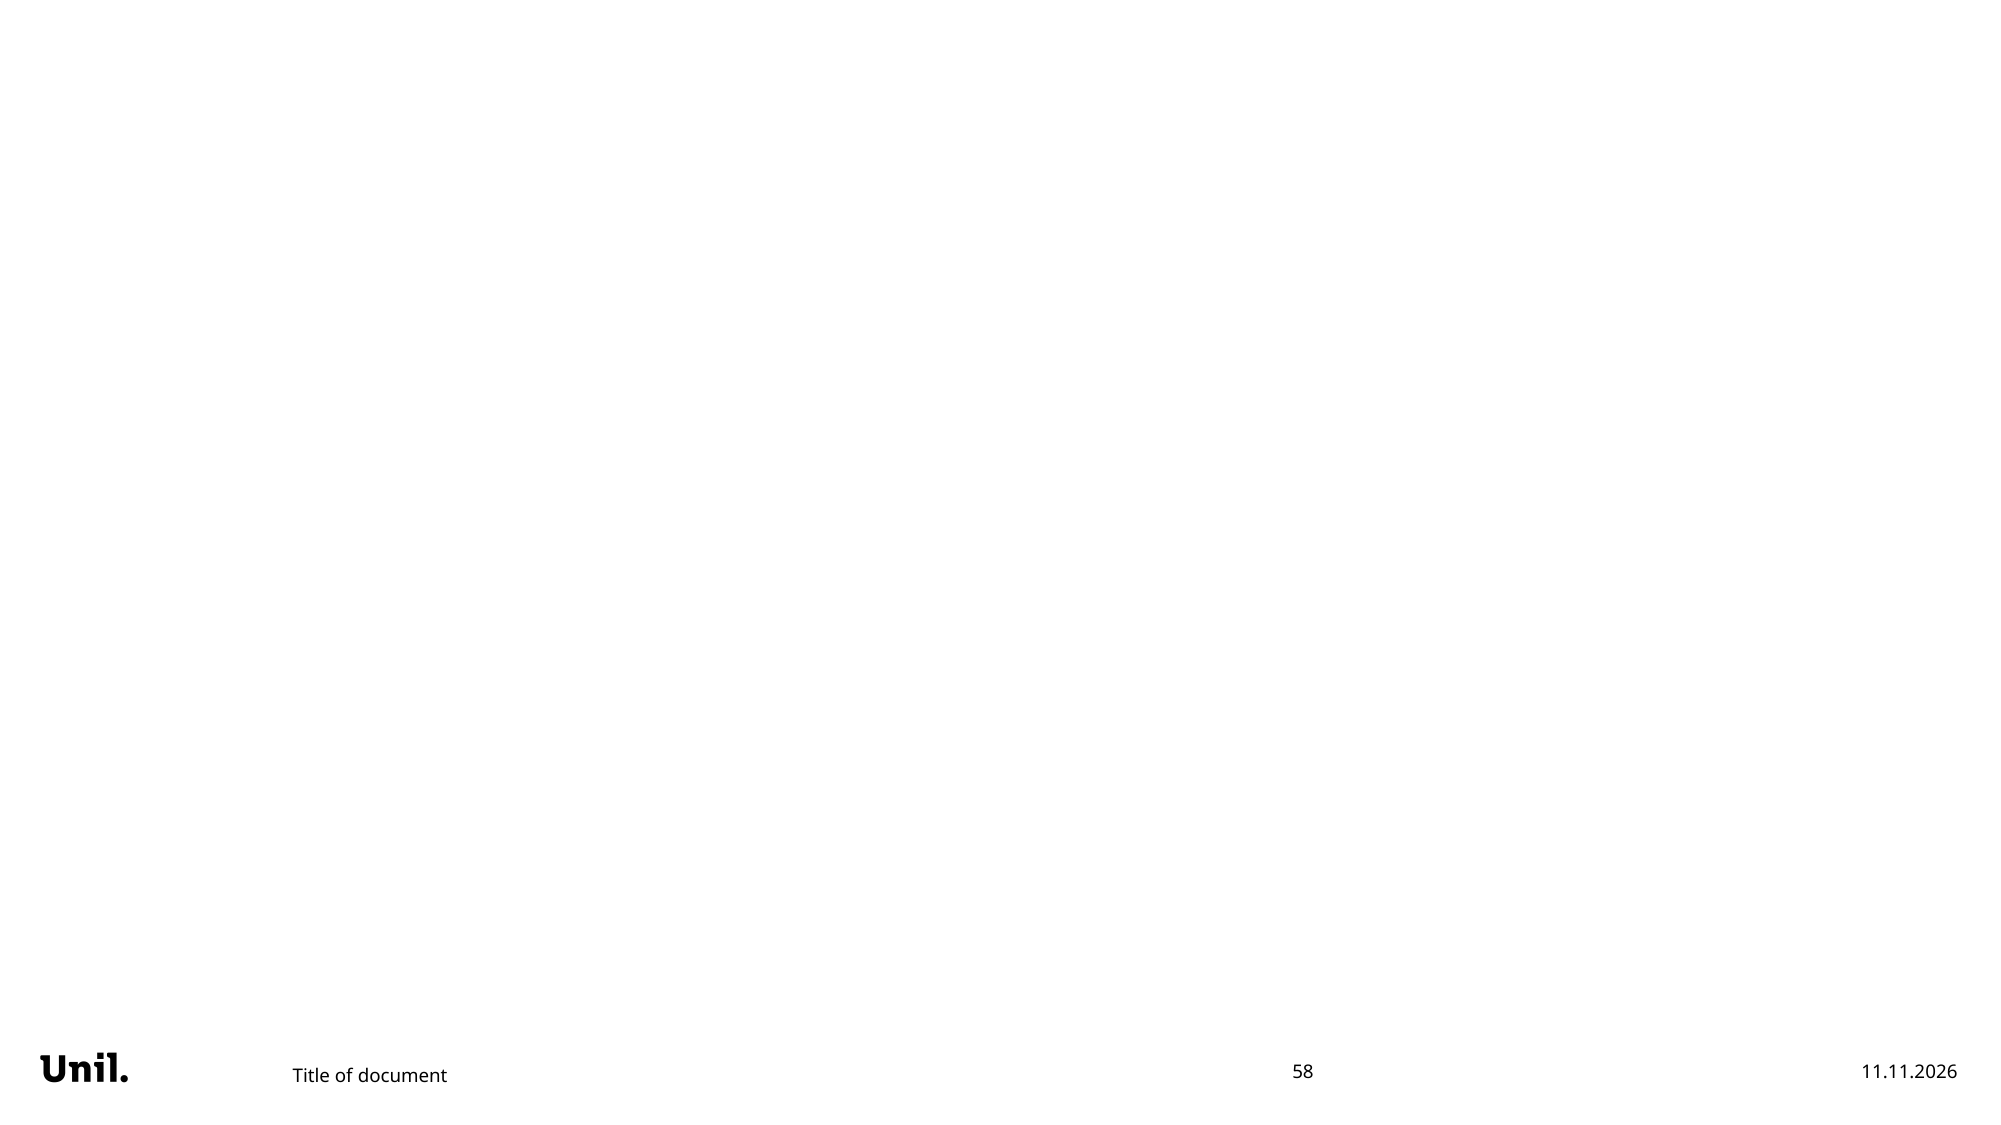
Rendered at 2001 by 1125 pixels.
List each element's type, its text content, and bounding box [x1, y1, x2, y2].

slide_number 58 [1250, 1037, 1355, 1086]
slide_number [1789, 1026, 1958, 1086]
footer Title of document [292, 1011, 1048, 1087]
picture [27, 1042, 141, 1095]
